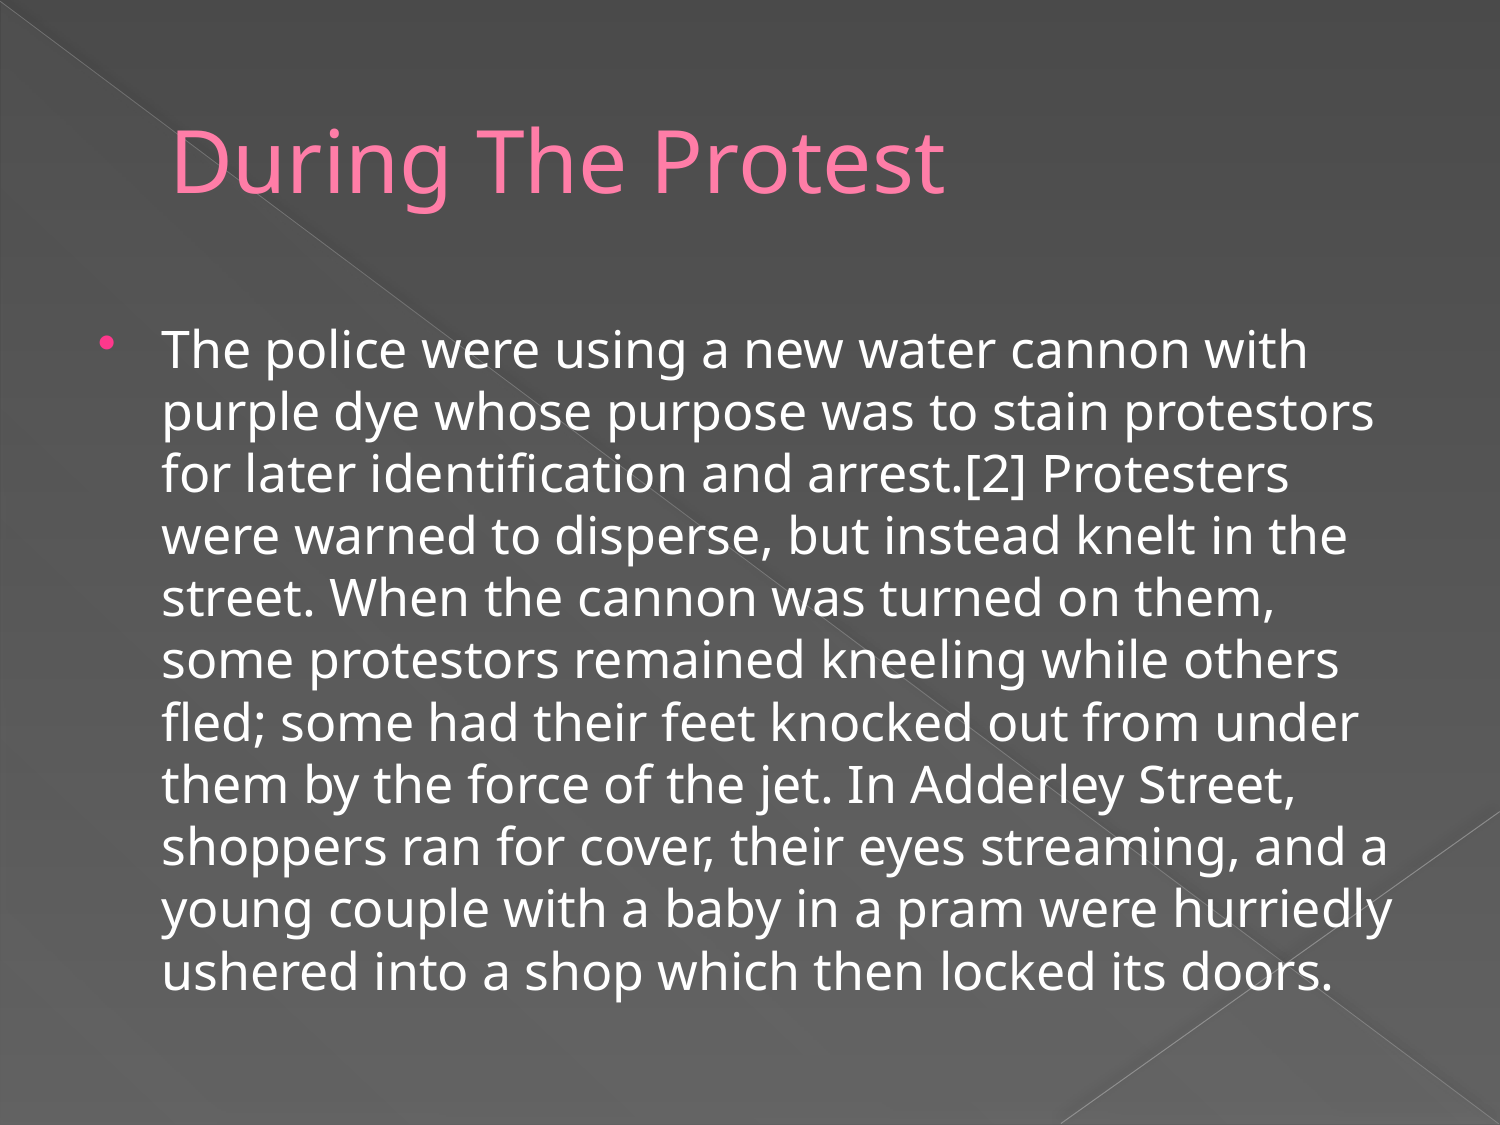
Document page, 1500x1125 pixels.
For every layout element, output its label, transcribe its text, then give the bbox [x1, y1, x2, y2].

title During The Protest [75, 43, 1425, 274]
list The police were using a new water cannon with purple dye whose purpose was to stain protestors for later identification and arrest.[2] Protesters were warned to disperse, but instead knelt in the street. When the cannon was turned on them, some protestors remained kneeling while others fled; some had their feet knocked out from under them by the force of the jet. In Adderley Street, shoppers ran for cover, their eyes streaming, and a young couple with a baby in a pram were hurriedly ushered into a shop which then locked its doors. [75, 308, 1425, 1059]
